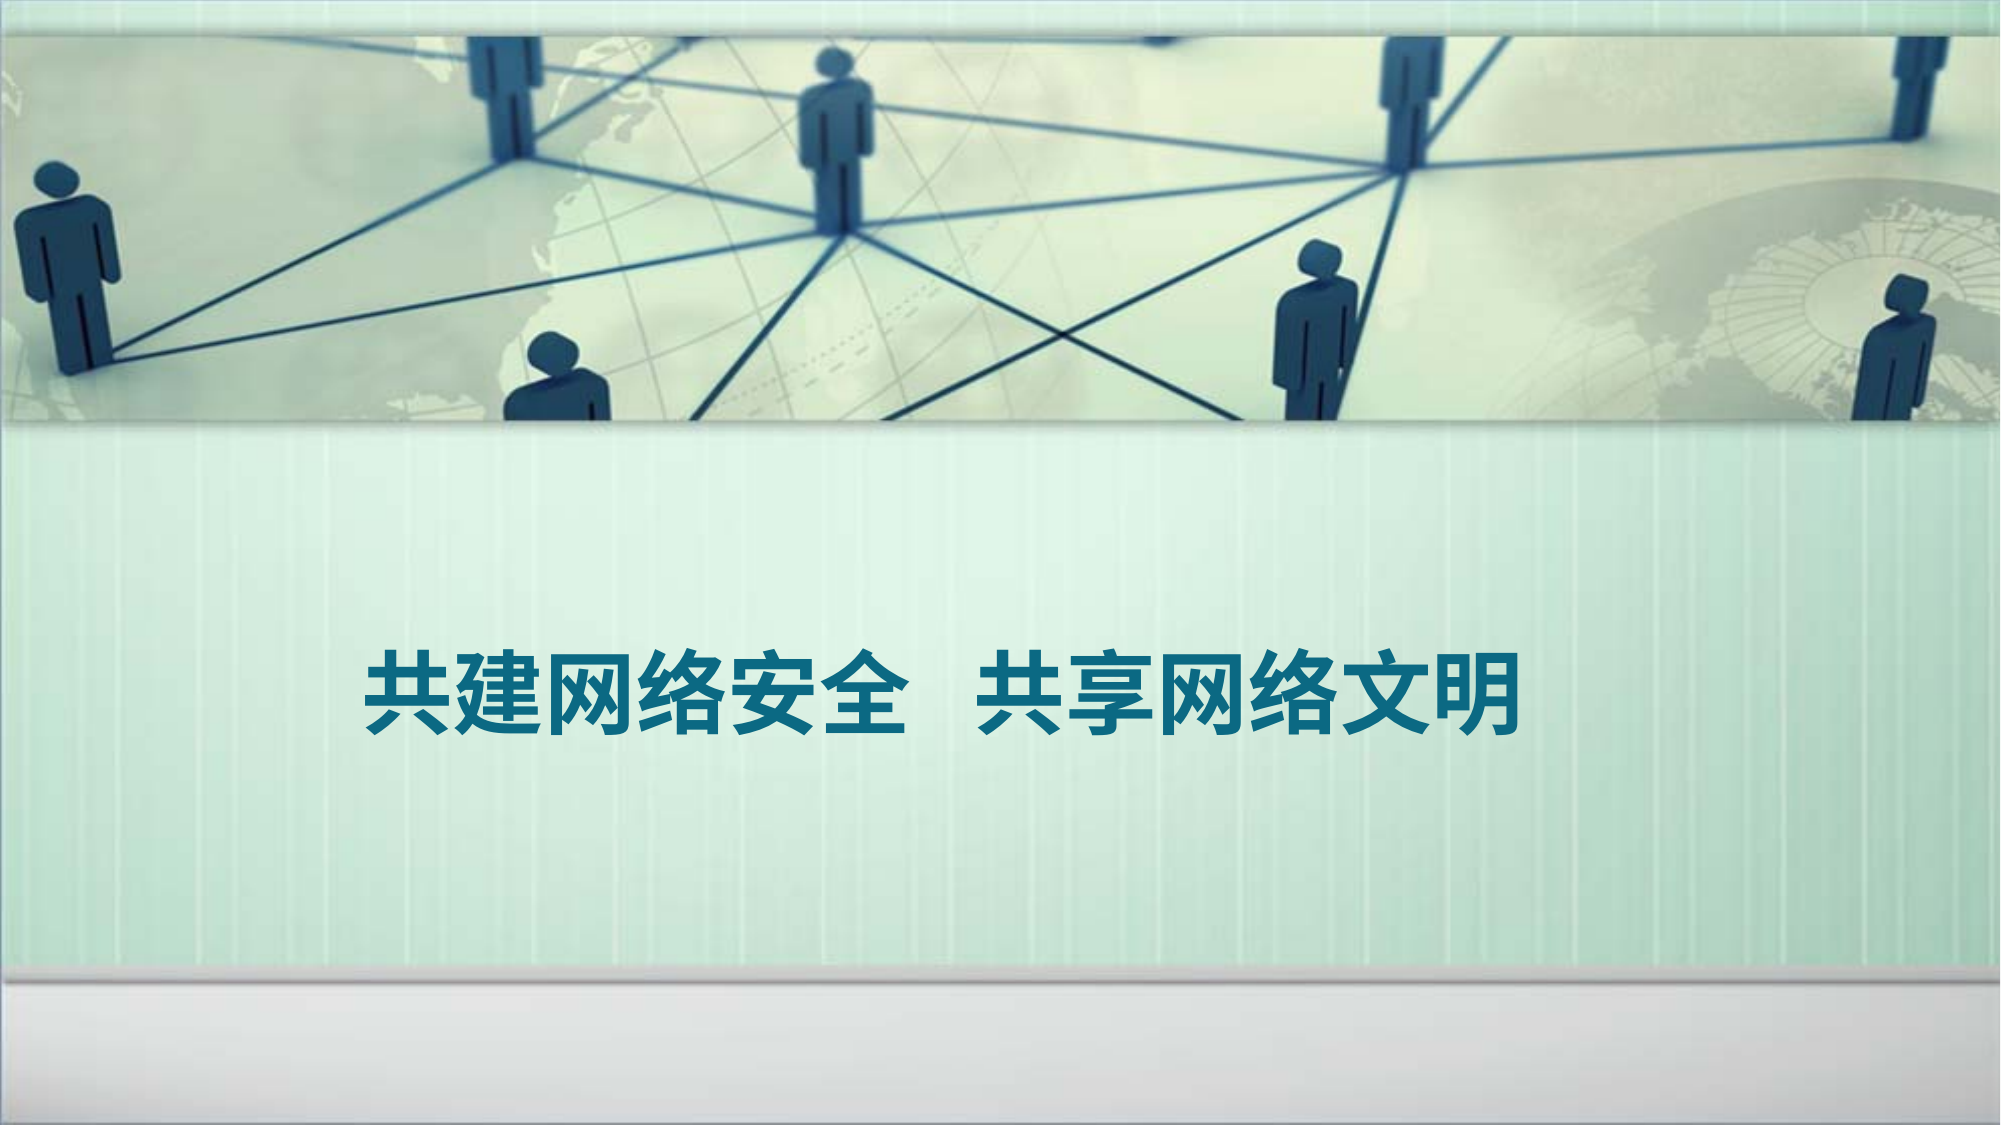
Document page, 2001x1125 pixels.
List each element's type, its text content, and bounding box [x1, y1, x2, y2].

picture [0, 0, 2001, 1125]
text_box 共建网络安全 共享网络文明 [237, 512, 1649, 753]
